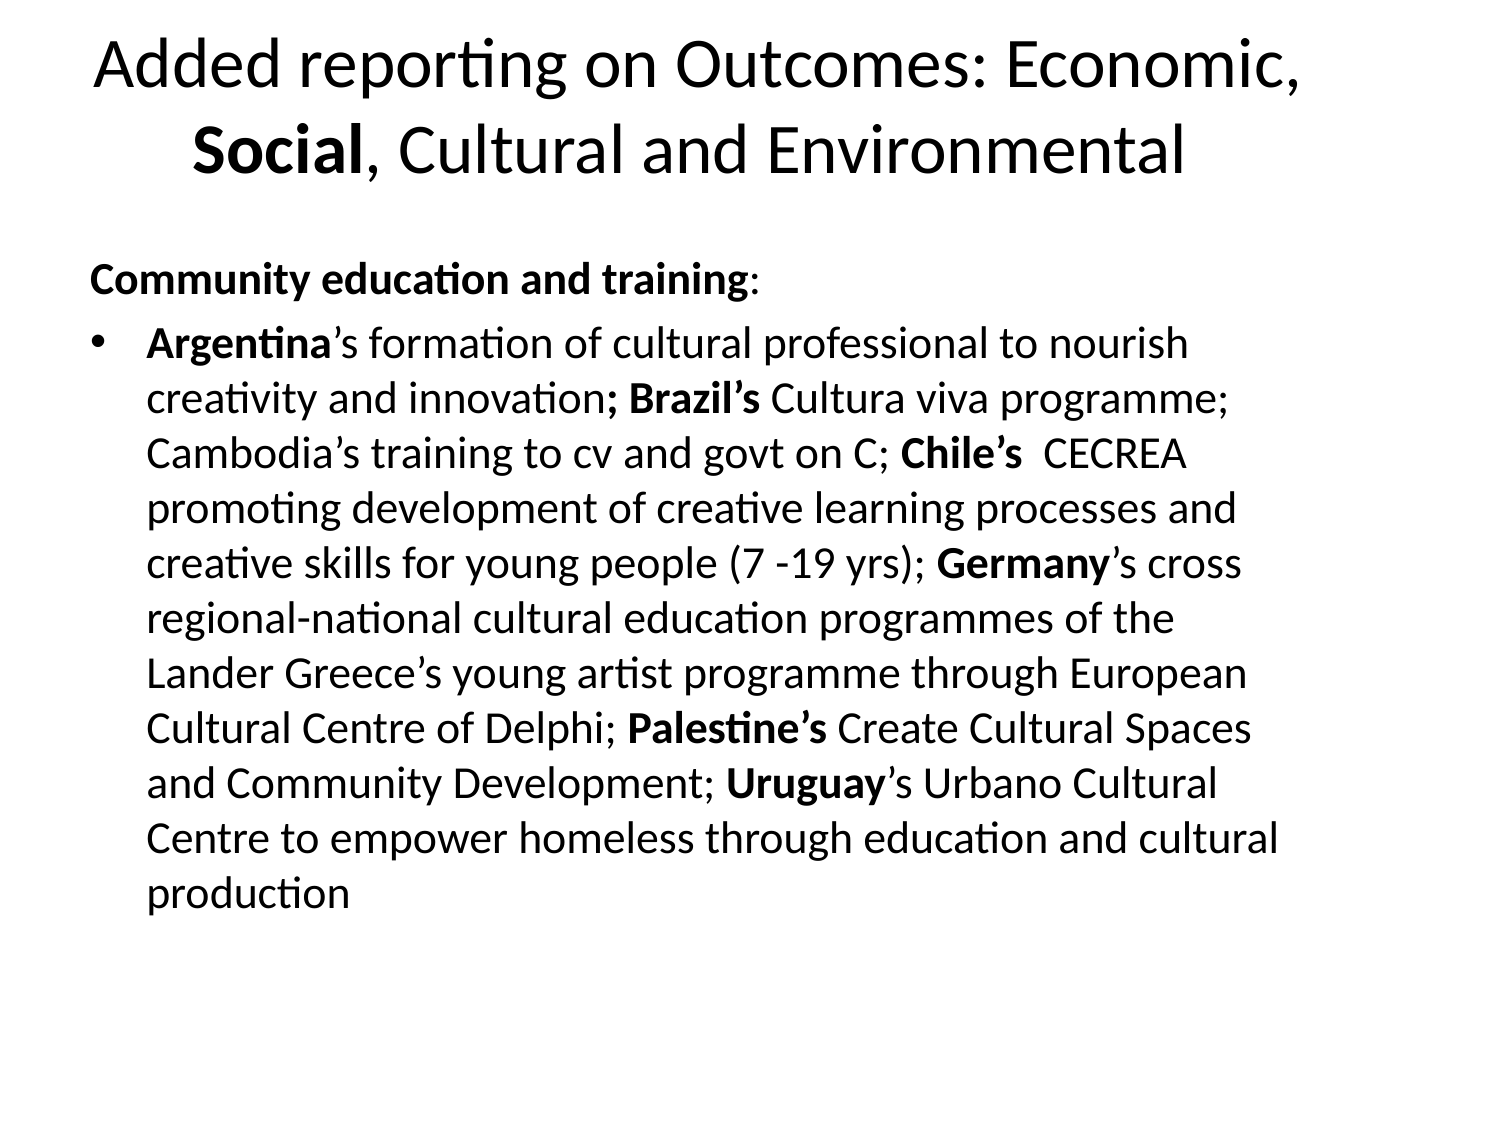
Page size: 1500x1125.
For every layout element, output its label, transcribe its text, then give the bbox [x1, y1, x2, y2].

title Added reporting on Outcomes: Economic, Social, Cultural and Environmental [20, 8, 1377, 196]
list Community education and training: Argentina’s formation of cultural professional to nourish creativity and innovation; Brazil’s Cultura viva programme; Cambodia’s training to cv and govt on C; Chile’s CECREA promoting development of creative learning processes and creative skills for young people (7 -19 yrs); Germany’s cross regional-national cultural education programmes of the Lander Greece’s young artist programme through European Cultural Centre of Delphi; Palestine’s Create Cultural Spaces and Community Development; Uruguay’s Urbano Cultural Centre to empower homeless through education and cultural production [75, 241, 1325, 1046]
